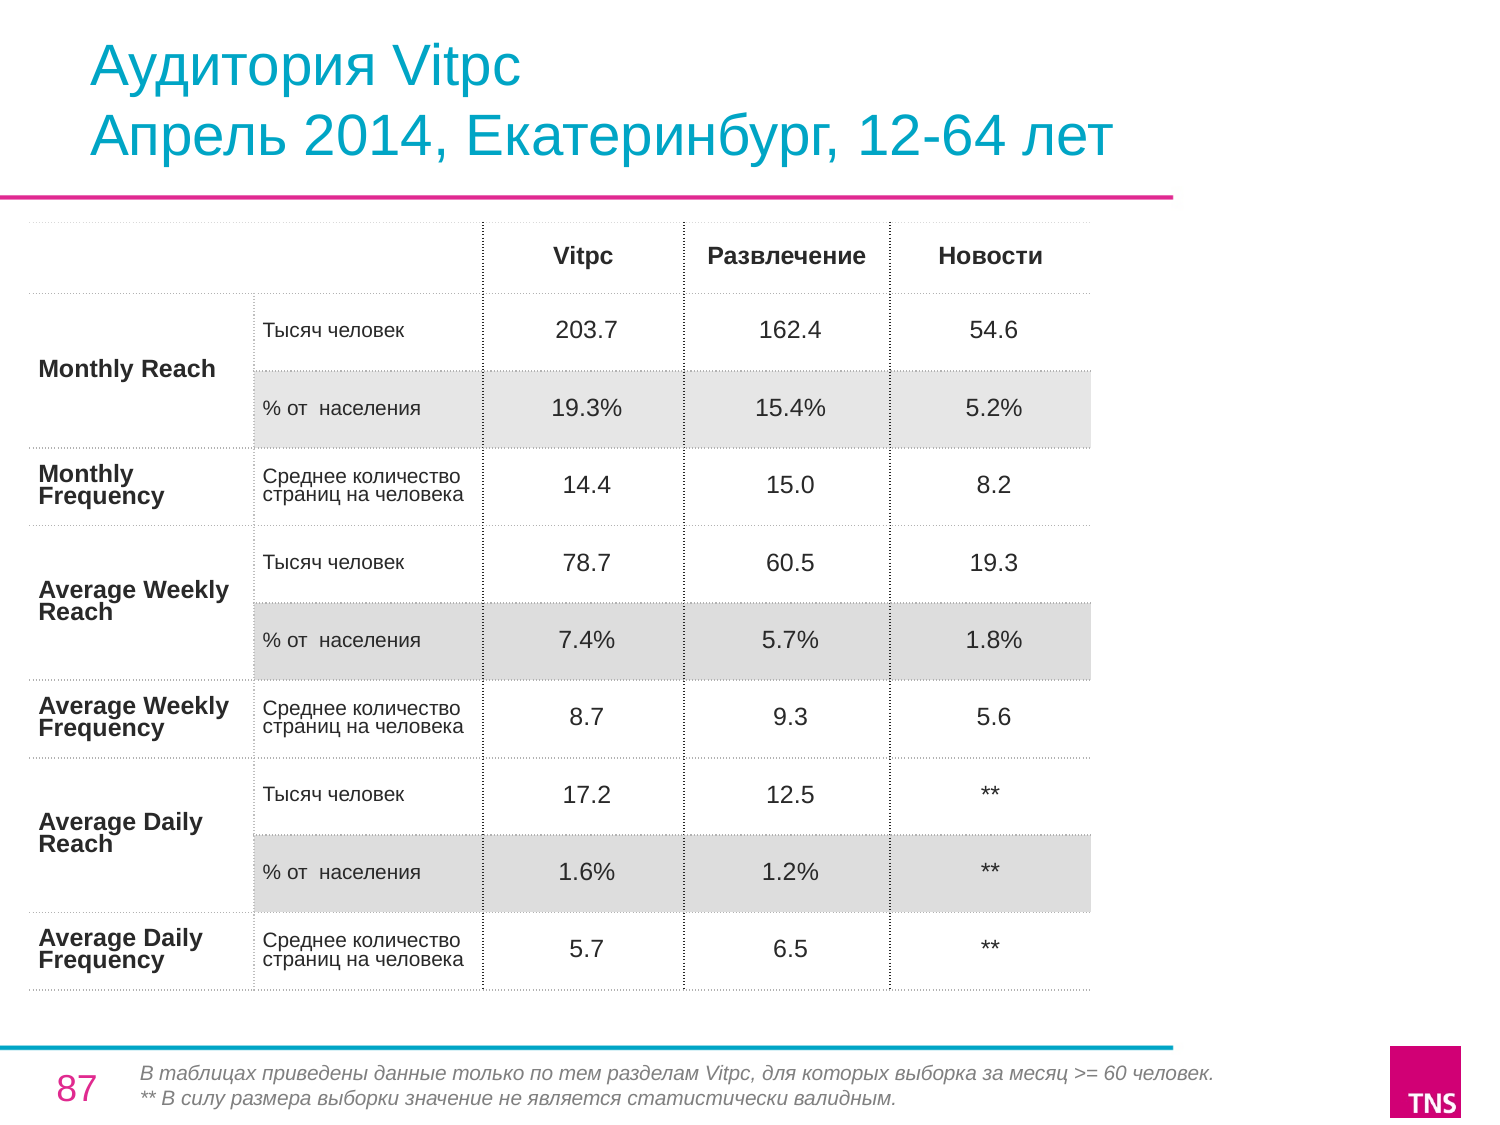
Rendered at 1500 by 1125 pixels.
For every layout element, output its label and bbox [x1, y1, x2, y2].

table_cell [29, 294, 1091, 990]
text_box [124, 1052, 1463, 1117]
slide_number [40, 1055, 392, 1125]
picture [0, 0, 1500, 1125]
table_header [29, 223, 1091, 294]
title [74, 8, 1476, 187]
